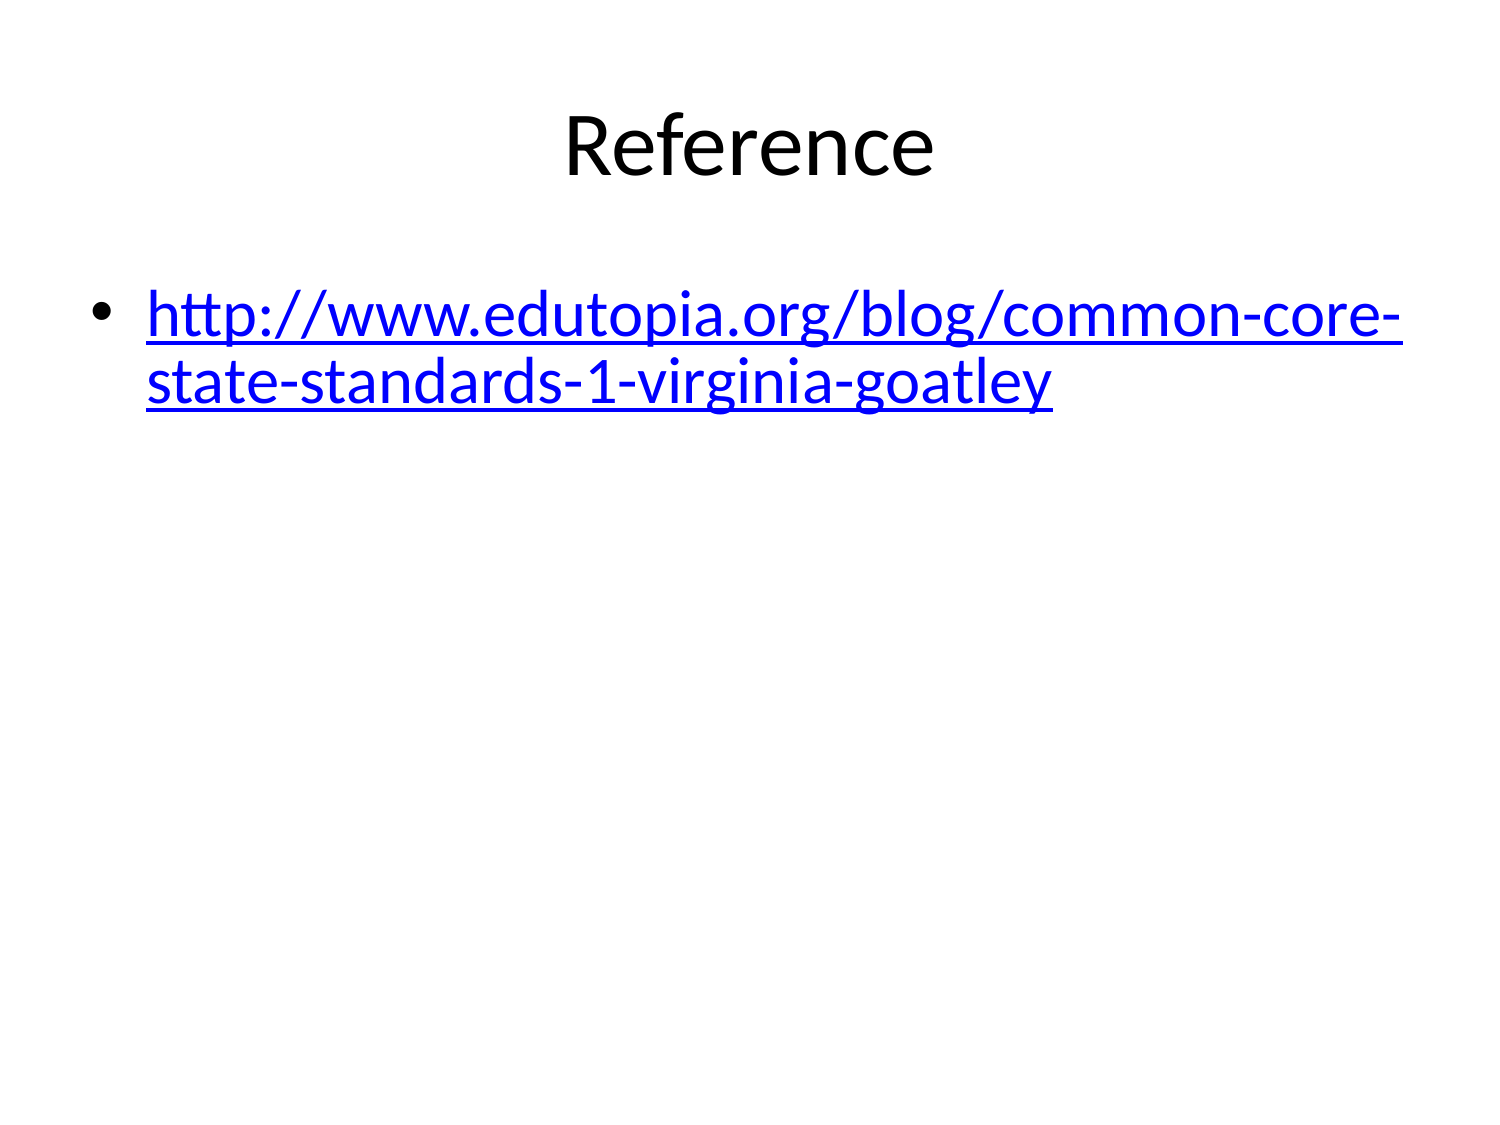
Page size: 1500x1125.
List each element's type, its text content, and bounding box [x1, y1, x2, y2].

list http://www.edutopia.org/blog/common-core-state-standards-1-virginia-goatley [75, 262, 1425, 1005]
title Reference [75, 45, 1425, 233]
